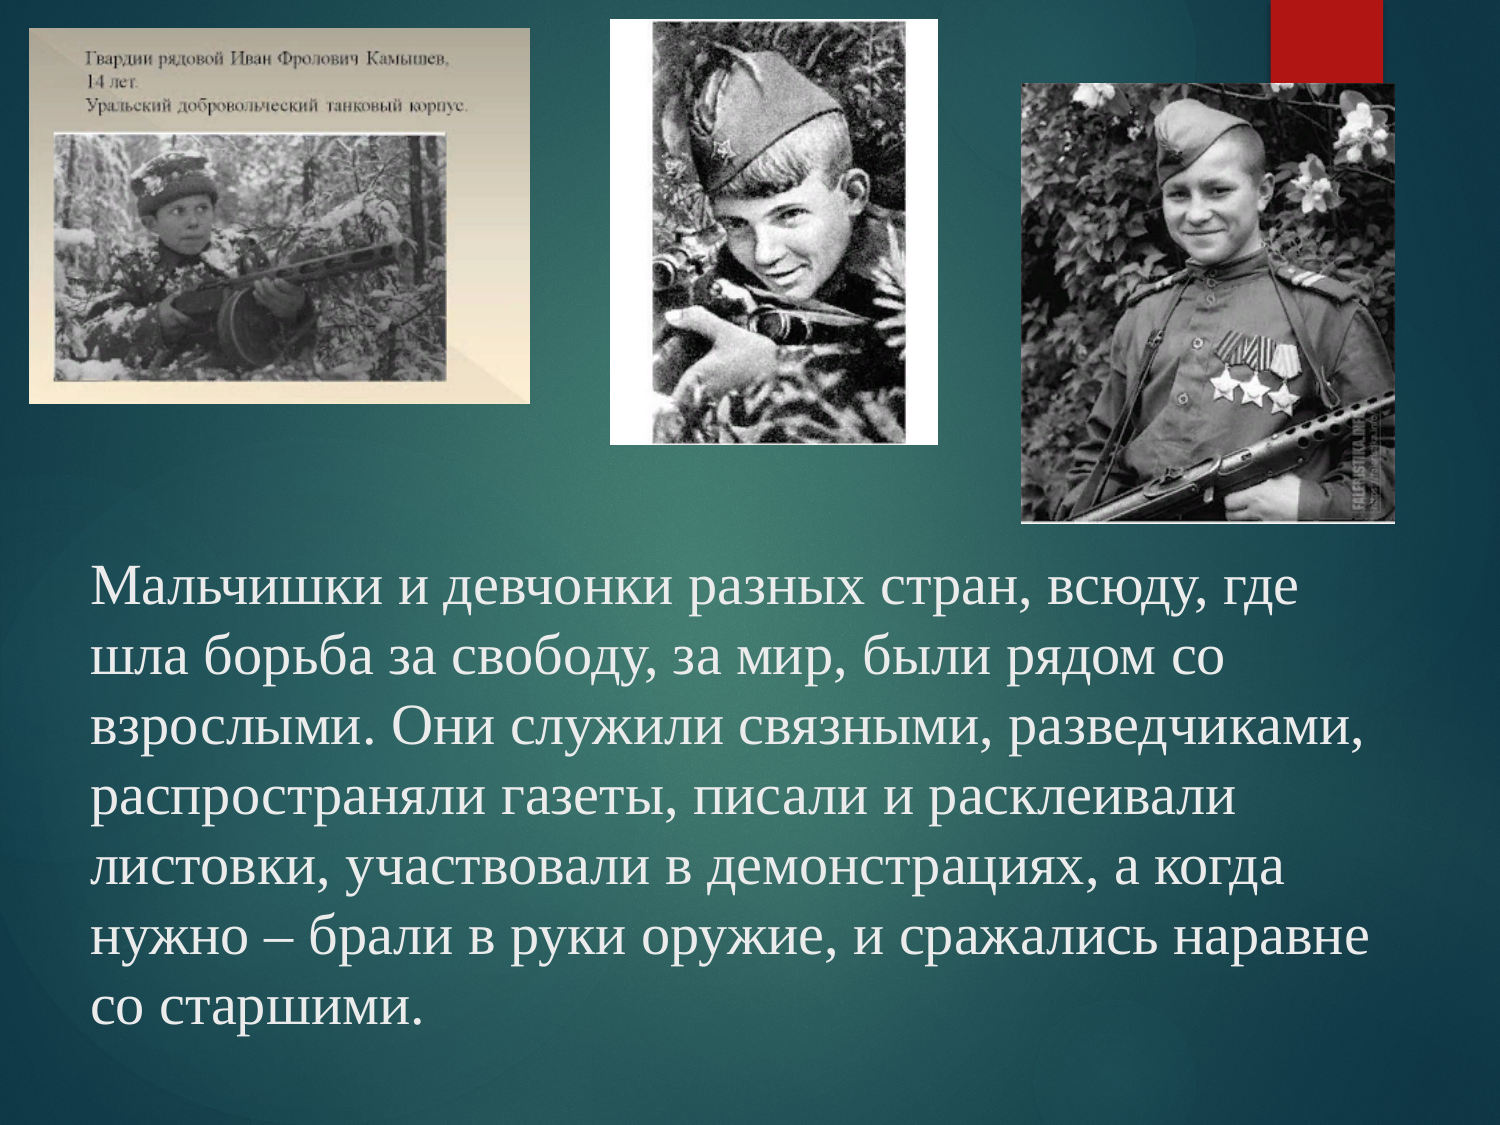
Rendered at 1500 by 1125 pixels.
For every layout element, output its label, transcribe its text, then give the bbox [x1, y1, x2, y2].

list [29, 28, 530, 405]
picture [609, 18, 938, 445]
picture [1021, 82, 1395, 524]
title Мальчишки и девчонки разных стран, всюду, где шла борьба за свободу, за мир, были рядом со взрослыми. Они служили связными, разведчиками, распространяли газеты, писали и расклеивали листовки, участвовали в демонстрациях, а когда нужно – брали в руки оружие, и сражались наравне со старшими. [75, 538, 1425, 860]
